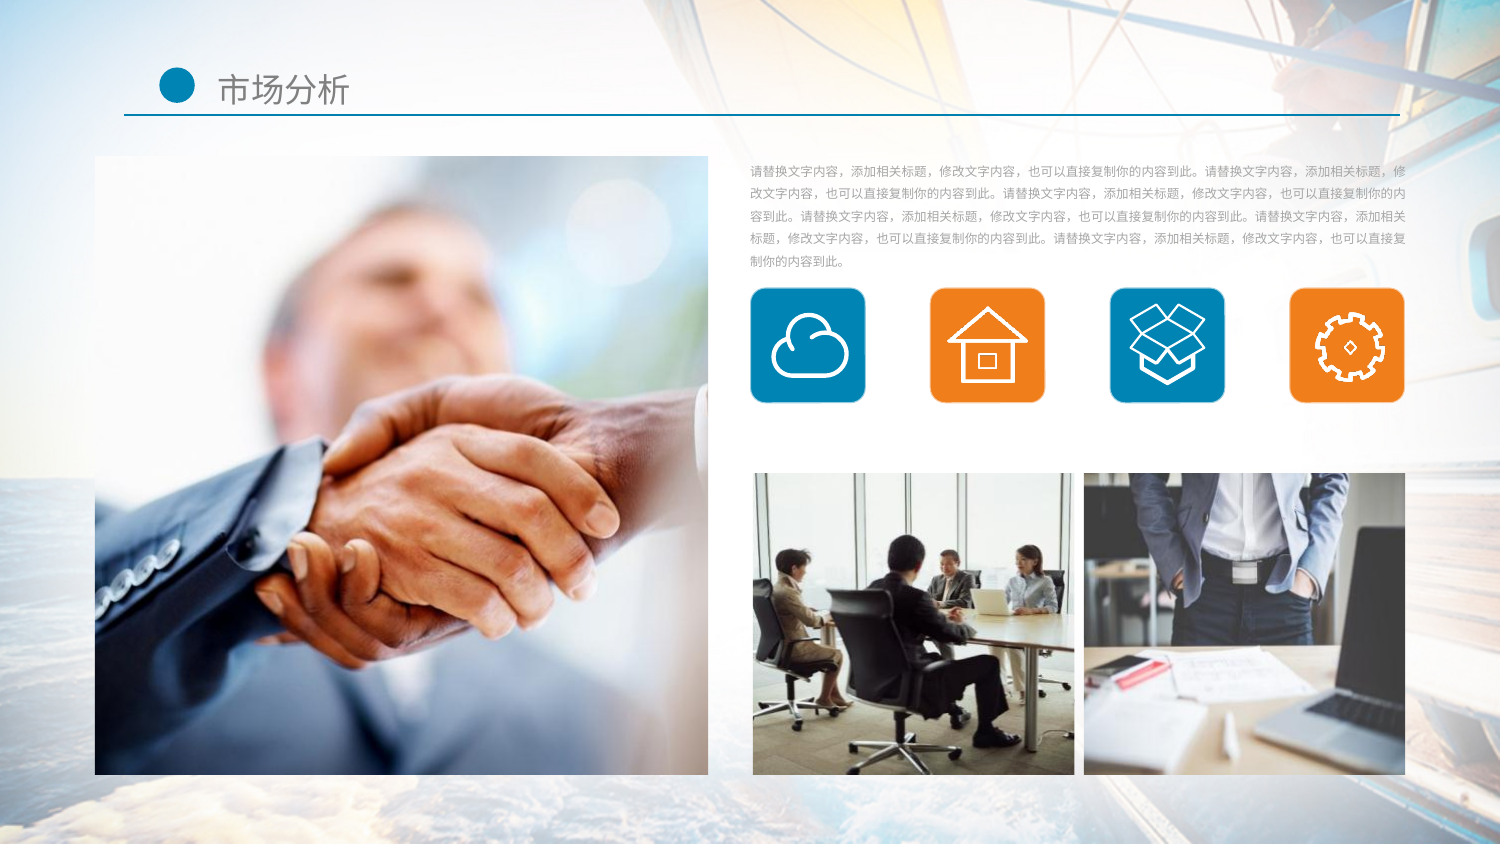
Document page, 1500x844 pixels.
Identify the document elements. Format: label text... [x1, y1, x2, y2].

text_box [1288, 287, 1406, 404]
text_box 请替换文字内容，添加相关标题，修改文字内容，也可以直接复制你的内容到此。请替换文字内容，添加相关标题，修改文字内容，也可以直接复制你的内容到此。请替换文字内容，添加相关标题，修改文字内容，也可以直接复制你的内容到此。请替换文字内容，添加相关标题，修改文字内容，也可以直接复制你的内容到此。请替换文字内容，添加相关标题，修改文字内容，也可以直接复制你的内容到此。请替换文字内容，添加相关标题，修改文字内容，也可以直接复制你的内容到此。 [749, 156, 1405, 269]
text_box [1082, 471, 1407, 777]
text_box [751, 471, 1076, 777]
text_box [929, 287, 1046, 404]
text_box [1109, 287, 1226, 404]
text_box [93, 154, 710, 777]
picture [0, 0, 1500, 844]
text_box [749, 287, 867, 404]
